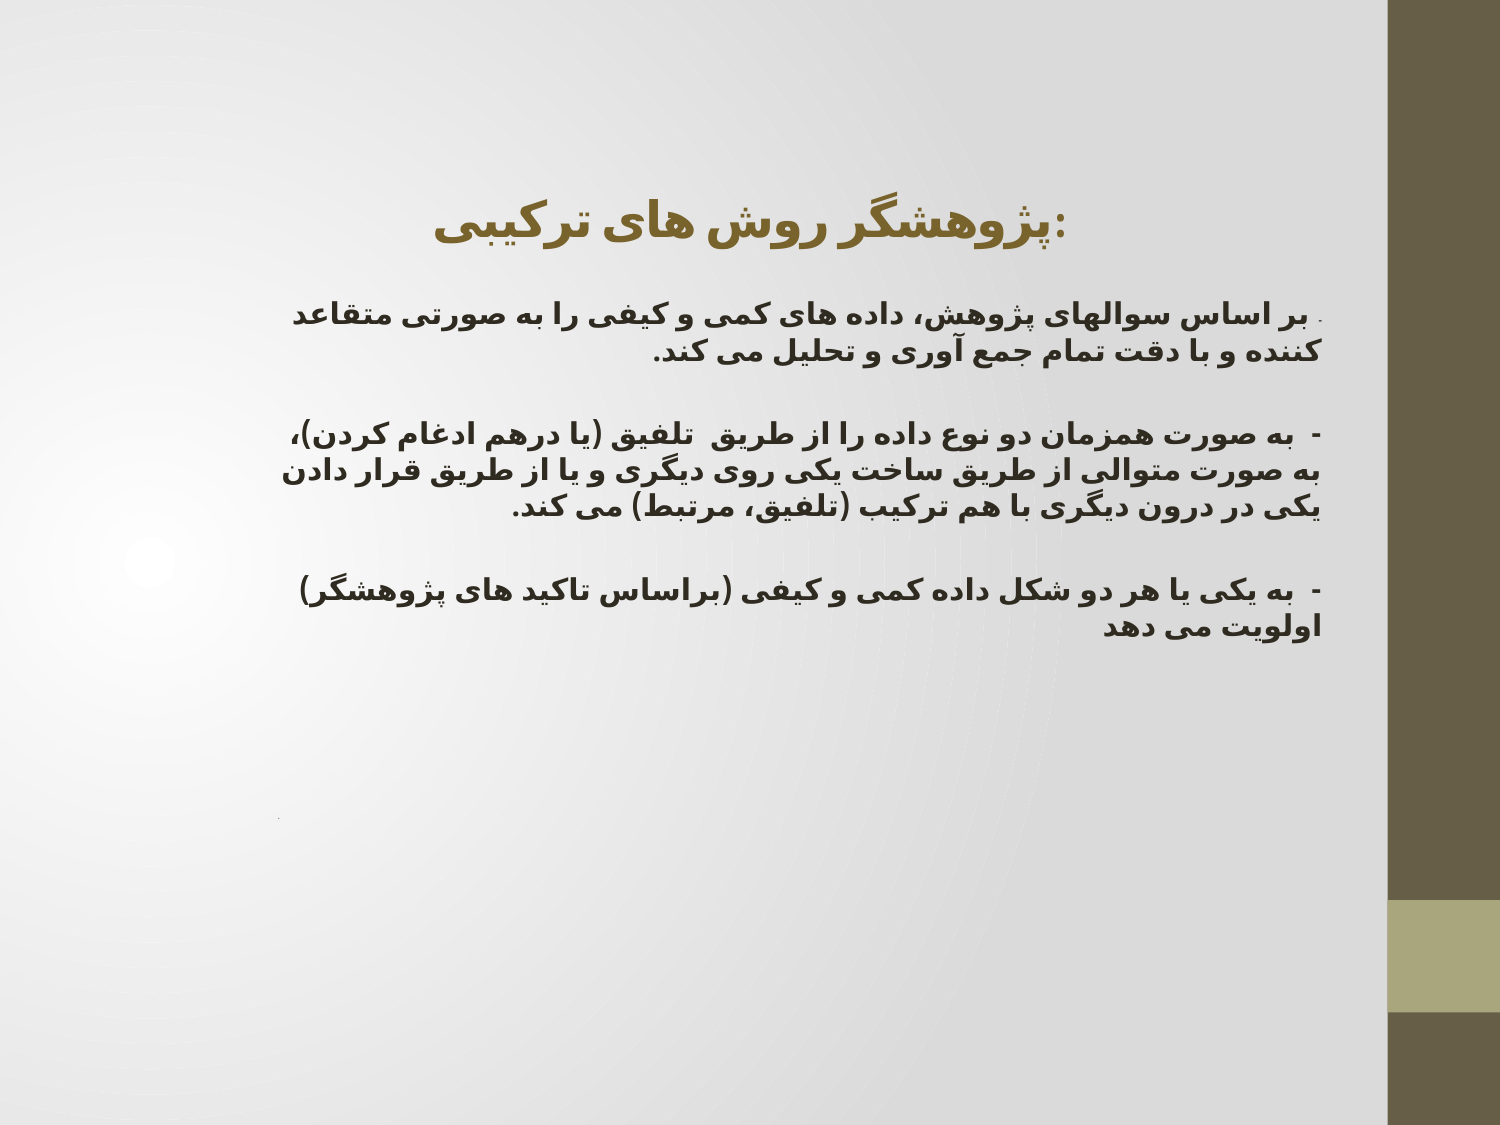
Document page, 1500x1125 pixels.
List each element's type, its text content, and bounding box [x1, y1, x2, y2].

subtitle - بر اساس سوالهای پژوهش، داده های کمی و کیفی را به صورتی متقاعد کننده و با دقت تمام جمع آوری و تحلیل می کند. - به صورت همزمان دو نوع داده را از طریق تلفیق (یا درهم ادغام کردن)، به صورت متوالی از طریق ساخت یکی روی دیگری و یا از طریق قرار دادن یکی در درون دیگری با هم ترکیب (تلفیق، مرتبط) می کند. - به یکی یا هر دو شکل داده کمی و کیفی (براساس تاکید های پژوهشگر) اولویت می دهد . [262, 287, 1338, 855]
title پژوهشگر روش های ترکیبی: [112, 113, 1388, 256]
